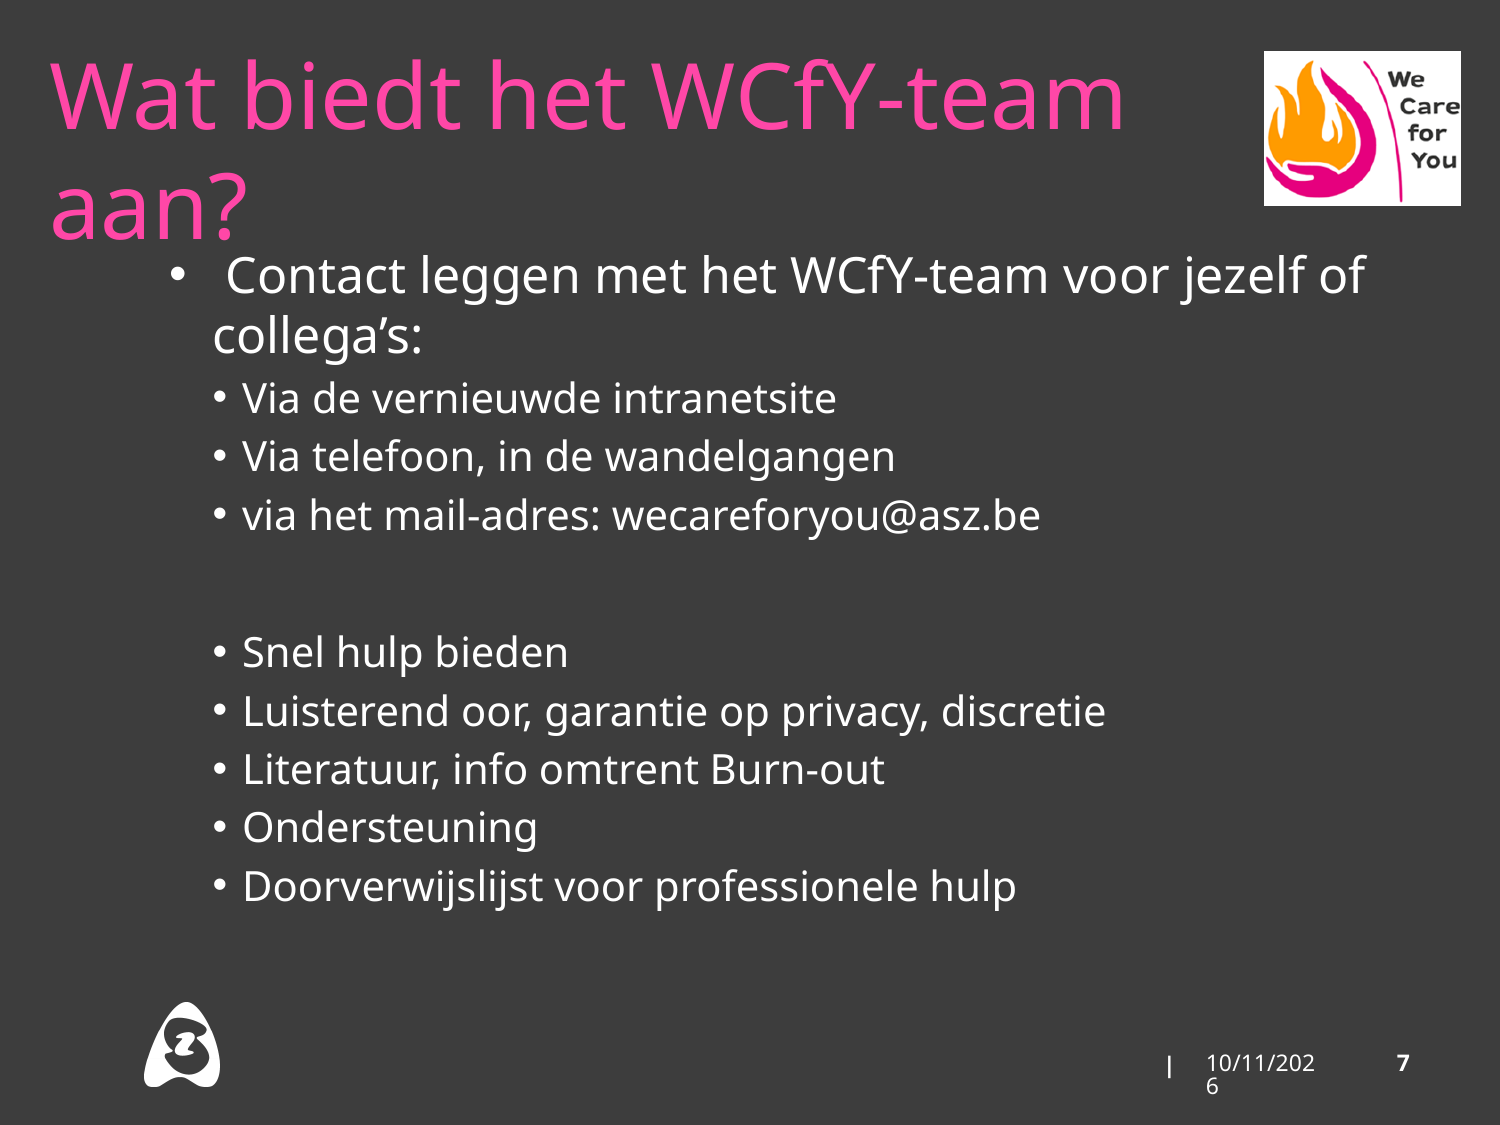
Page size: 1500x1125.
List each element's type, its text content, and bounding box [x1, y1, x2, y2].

footer | [271, 1034, 1191, 1095]
picture [144, 1002, 220, 1087]
slide_number 7 [1337, 1034, 1425, 1095]
title Wat biedt het WCfY-team aan? [34, 54, 1306, 243]
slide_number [1191, 1034, 1337, 1095]
list Contact leggen met het WCfY-team voor jezelf of collega’s: Via de vernieuwde intranetsite Via telefoon, in de wandelgangen via het mail-adres: wecareforyou@asz.be Snel hulp bieden Luisterend oor, garantie op privacy, discretie Literatuur, info omtrent Burn-out Ondersteuning Doorverwijslijst voor professionele hulp [154, 235, 1425, 921]
picture [1263, 51, 1461, 206]
